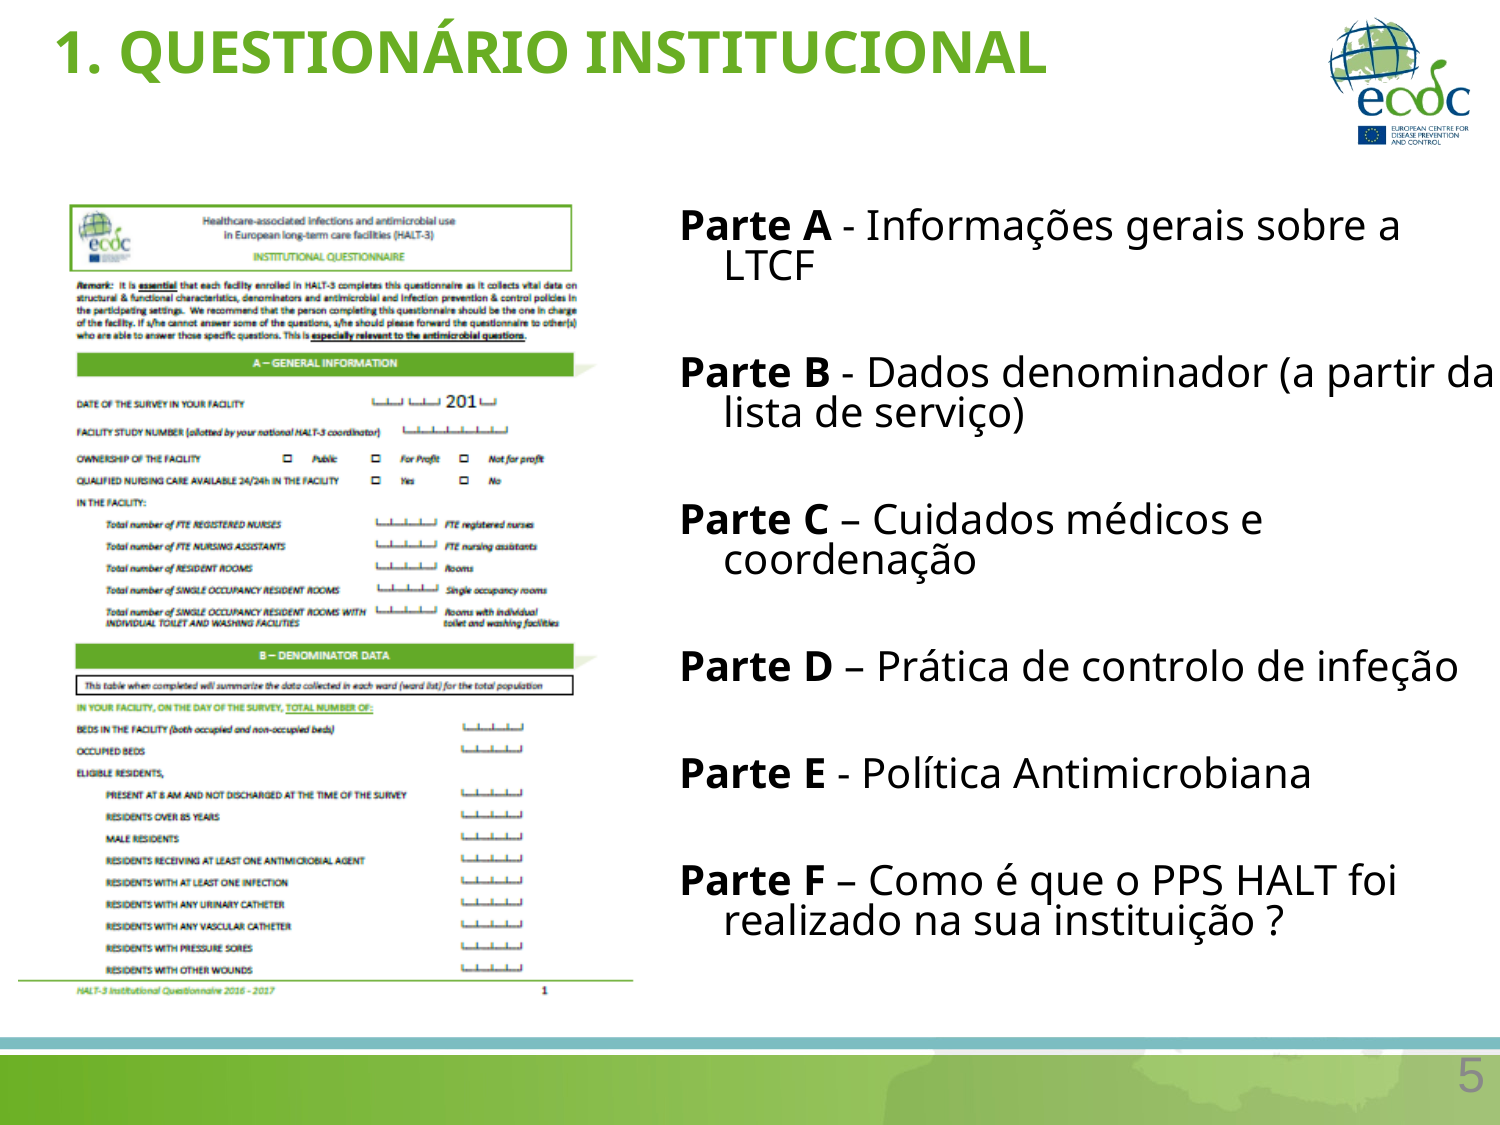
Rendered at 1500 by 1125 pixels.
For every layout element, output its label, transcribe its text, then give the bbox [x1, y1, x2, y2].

title 1. QUESTIONÁRIO INSTITUCIONAL [53, 23, 1404, 159]
picture [1328, 17, 1473, 148]
list Parte A - Informações gerais sobre a LTCF Parte B - Dados denominador (a partir da lista de serviço) Parte C – Cuidados médicos e coordenação Parte D – Prática de controlo de infeção Parte E - Política Antimicrobiana Parte F – Como é que o PPS HALT foi realizado na sua instituição ? [640, 208, 1500, 1024]
slide_number 5 [1149, 1042, 1500, 1103]
picture [18, 153, 635, 1025]
picture [0, 1037, 1500, 1125]
